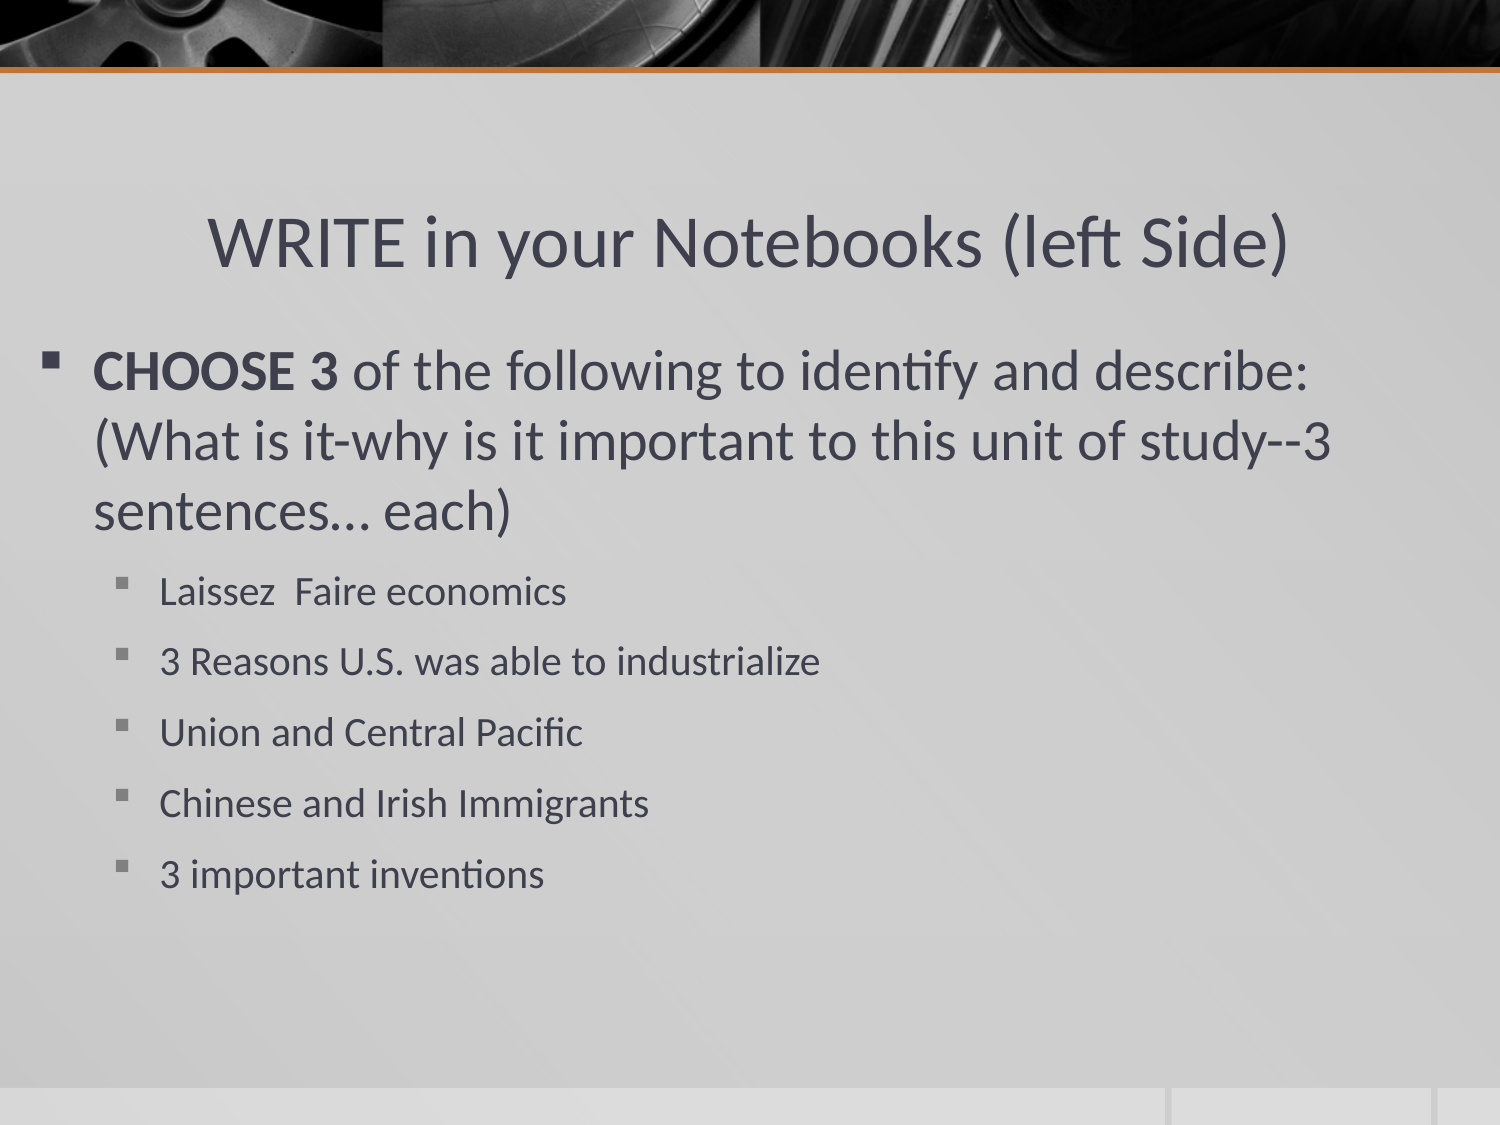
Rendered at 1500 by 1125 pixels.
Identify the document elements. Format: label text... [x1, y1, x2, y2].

picture [0, 0, 1500, 67]
list CHOOSE 3 of the following to identify and describe: (What is it-why is it important to this unit of study--3 sentences… each) Laissez Faire economics 3 Reasons U.S. was able to industrialize Union and Central Pacific Chinese and Irish Immigrants 3 important inventions [37, 324, 1425, 1063]
title WRITE in your Notebooks (left Side) [75, 162, 1425, 313]
